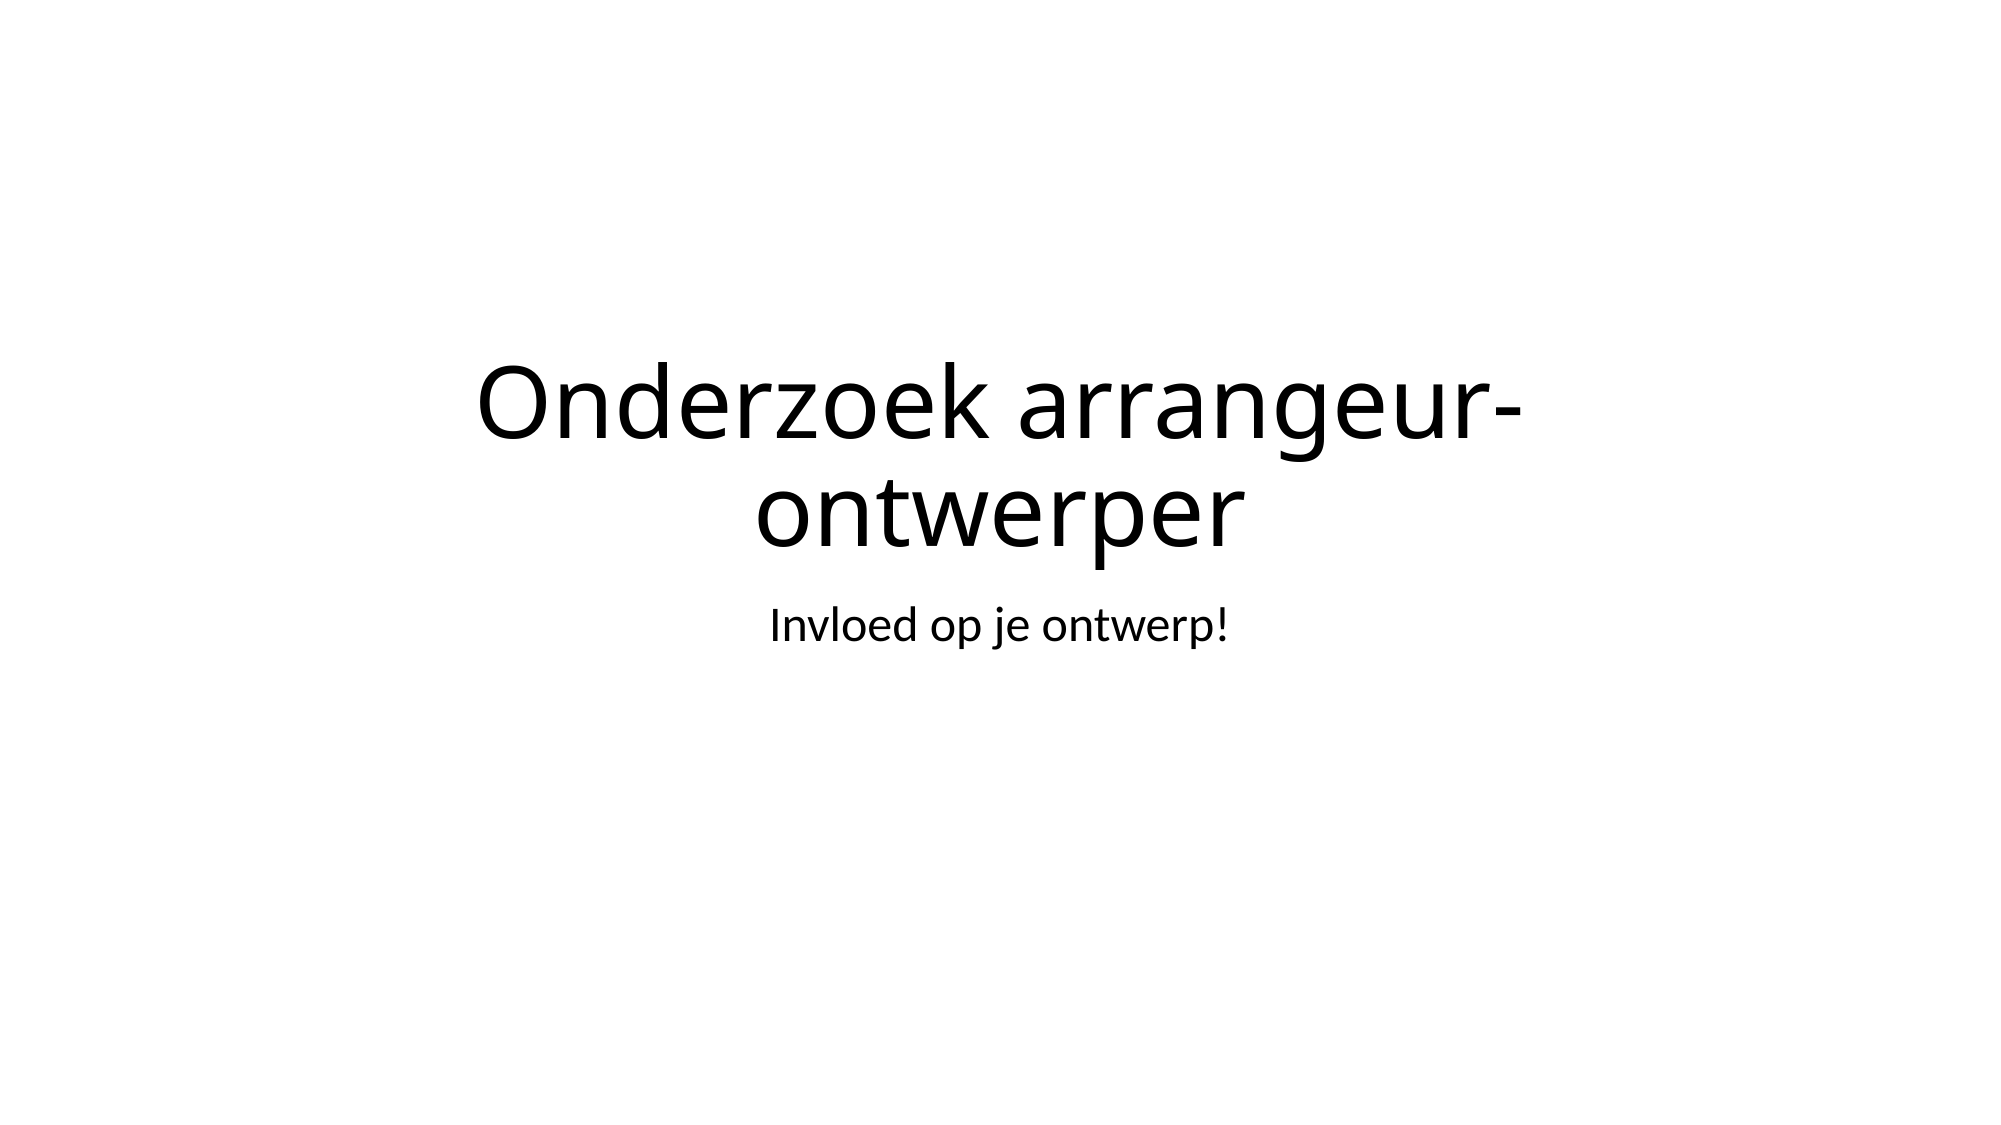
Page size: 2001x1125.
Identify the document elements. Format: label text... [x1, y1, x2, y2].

title Onderzoek arrangeur-ontwerper [249, 184, 1750, 576]
subtitle Invloed op je ontwerp! [249, 590, 1750, 863]
